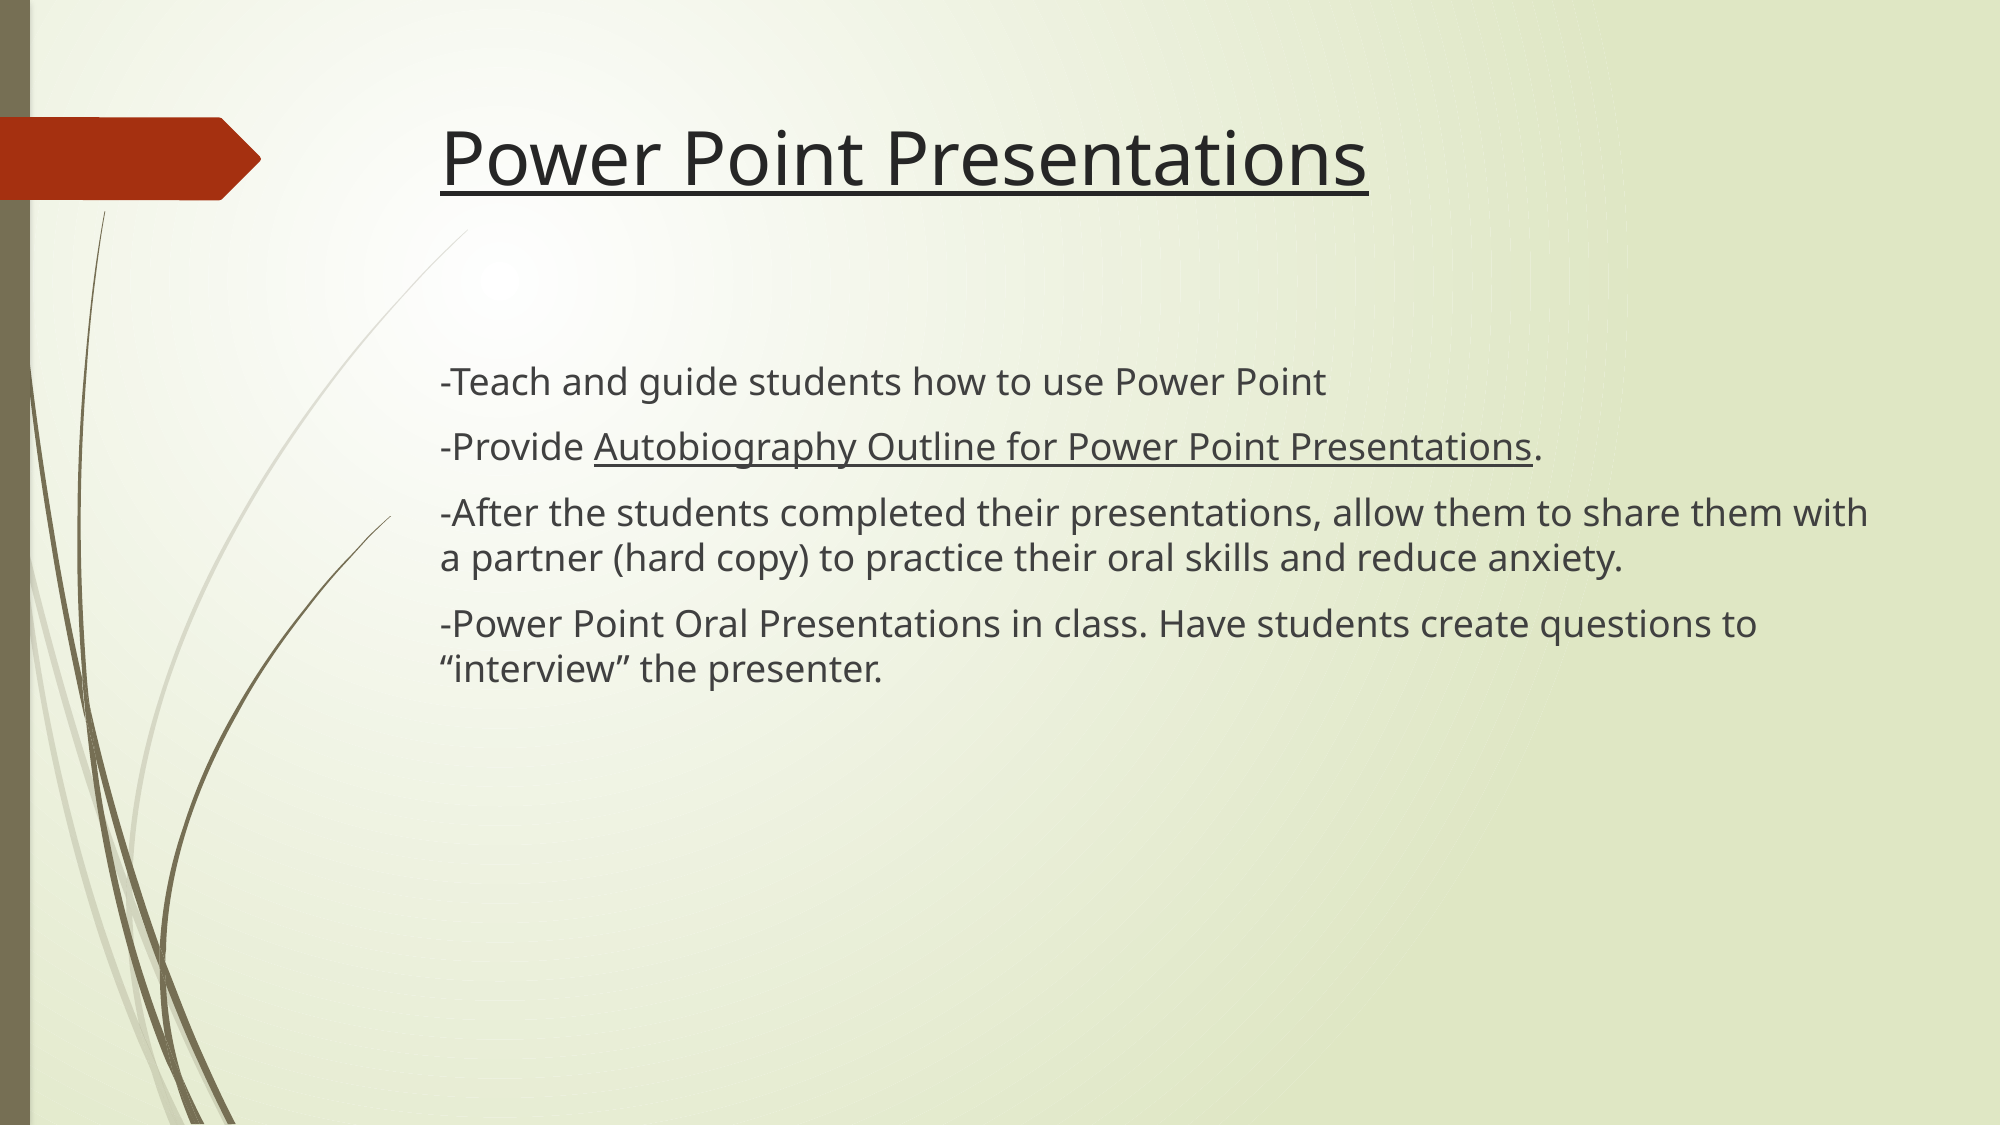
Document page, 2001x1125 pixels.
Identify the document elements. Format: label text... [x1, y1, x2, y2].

list -Teach and guide students how to use Power Point -Provide Autobiography Outline for Power Point Presentations. -After the students completed their presentations, allow them to share them with a partner (hard copy) to practice their oral skills and reduce anxiety. -Power Point Oral Presentations in class. Have students create questions to “interview” the presenter. [424, 350, 1888, 970]
title Power Point Presentations [425, 102, 1888, 313]
